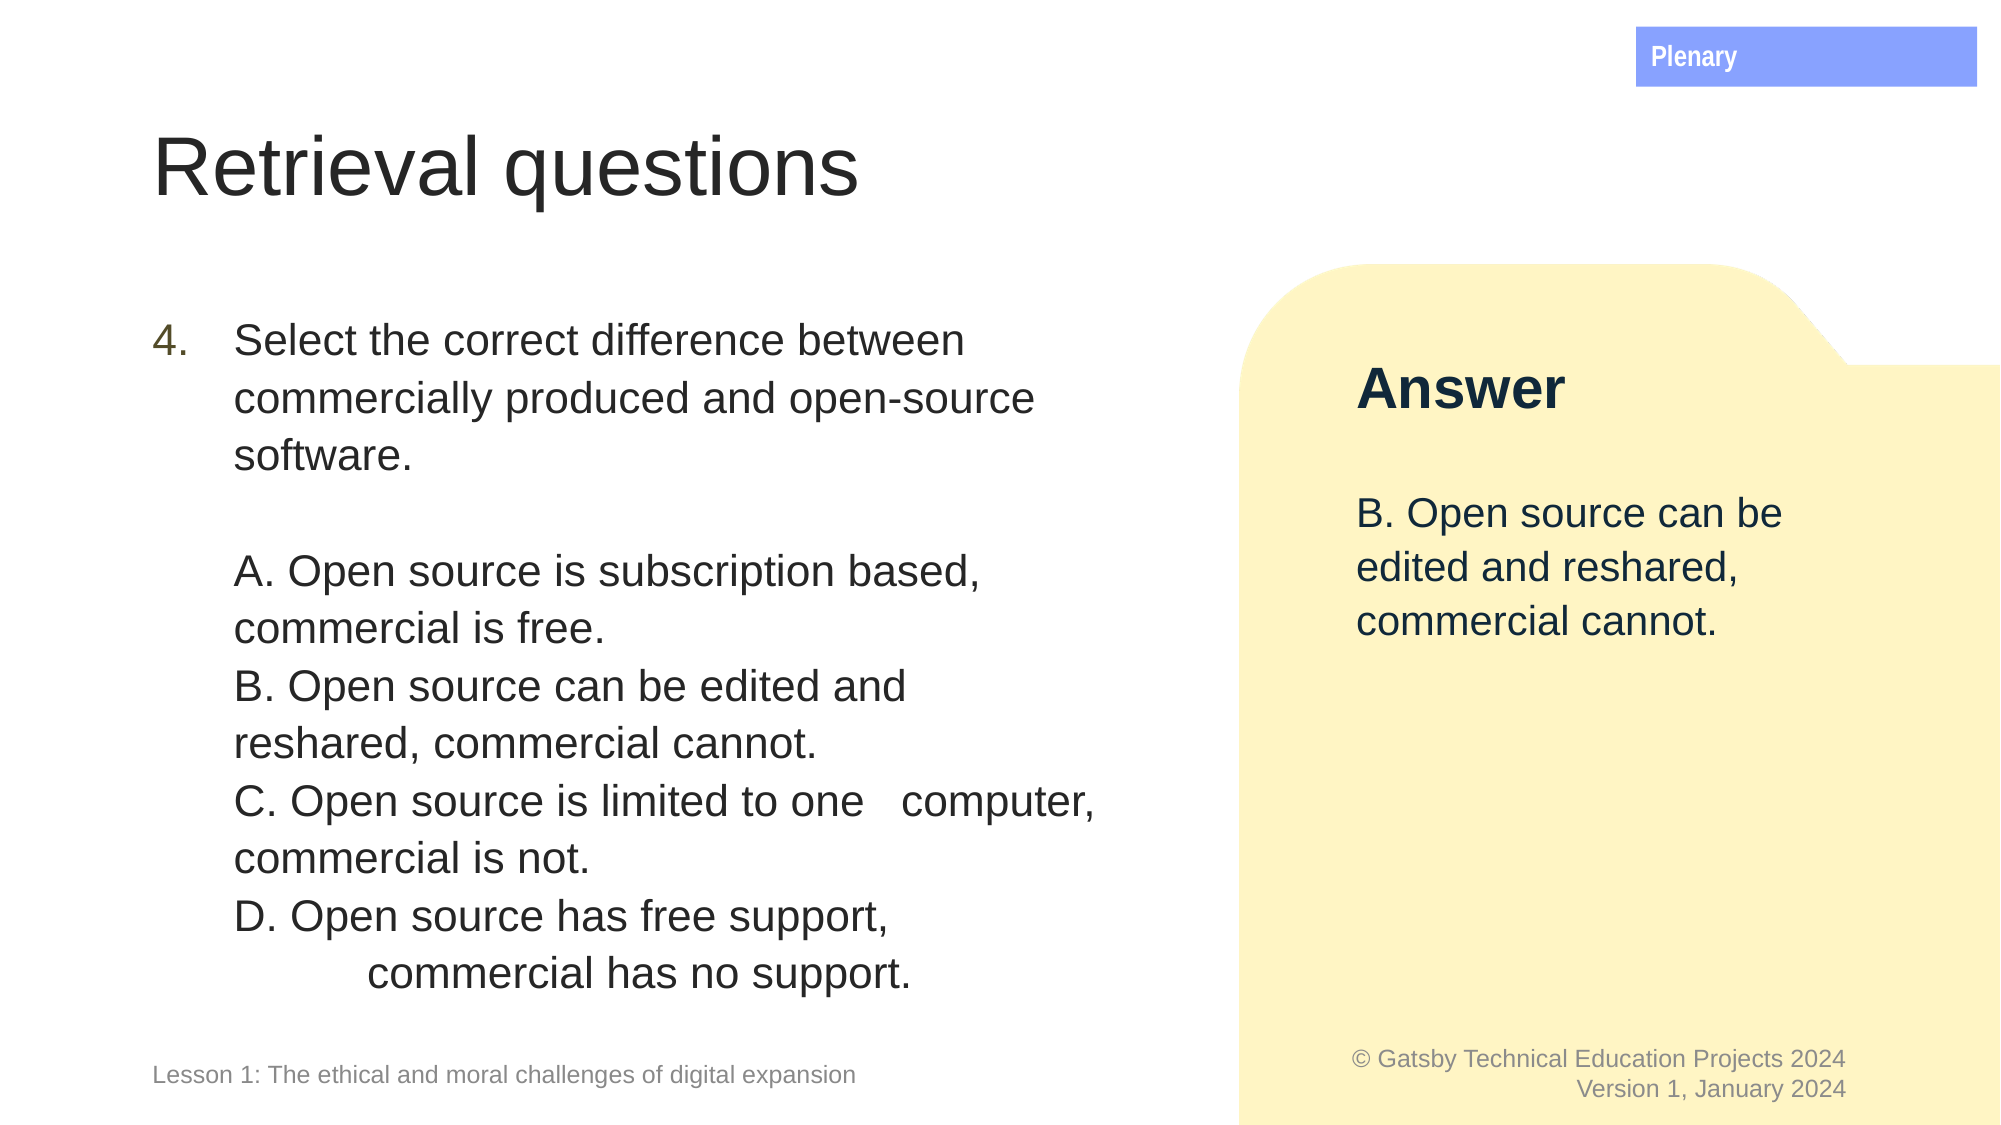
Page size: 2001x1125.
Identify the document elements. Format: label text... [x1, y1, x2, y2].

list Plenary [1636, 26, 1978, 87]
list B. Open source can be edited and reshared, commercial cannot. [1341, 474, 1917, 1014]
list Answer [1341, 337, 1783, 440]
picture [1239, 264, 2000, 1125]
list Select the correct difference between commercially produced and open-source software. A. Open source is subscription based, commercial is free. B. Open source can be edited and reshared, commercial cannot. C. Open source is limited to one computer, commercial is not. D. Open source has free support, commercial has no support. [137, 299, 1188, 1014]
title Retrieval questions [137, 59, 1863, 278]
list Lesson 1: The ethical and moral challenges of digital expansion [137, 1042, 906, 1103]
